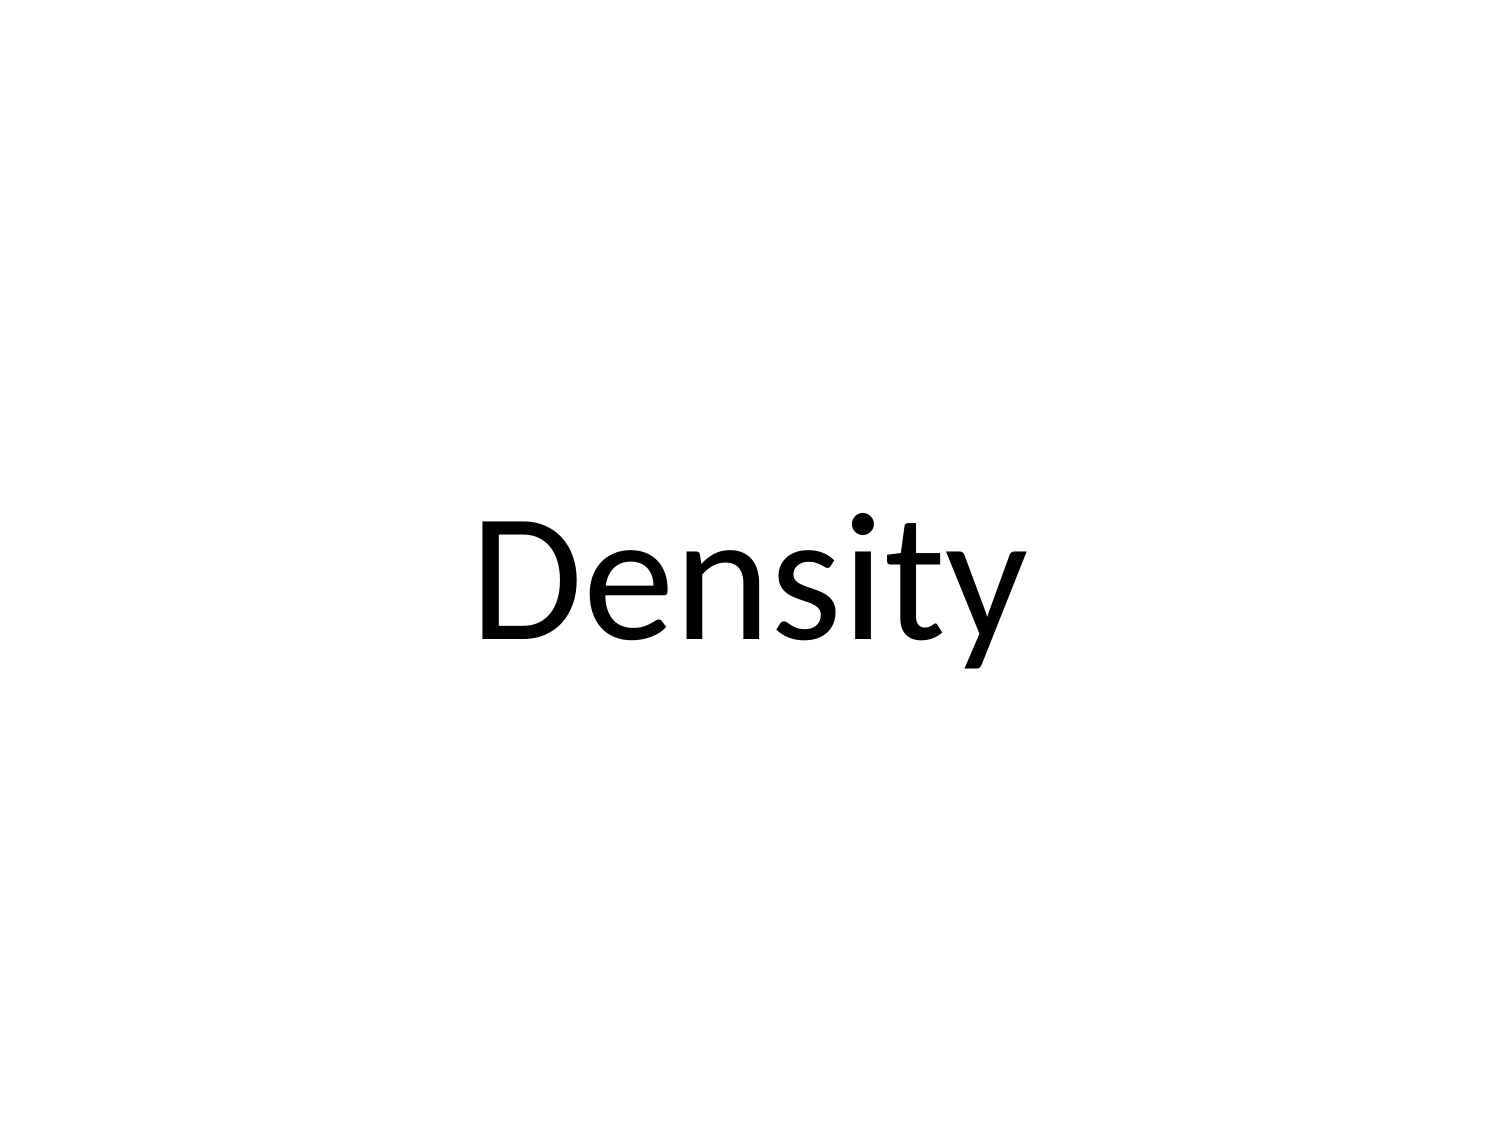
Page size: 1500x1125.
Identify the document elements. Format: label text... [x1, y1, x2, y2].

title Density [75, 45, 1425, 1088]
